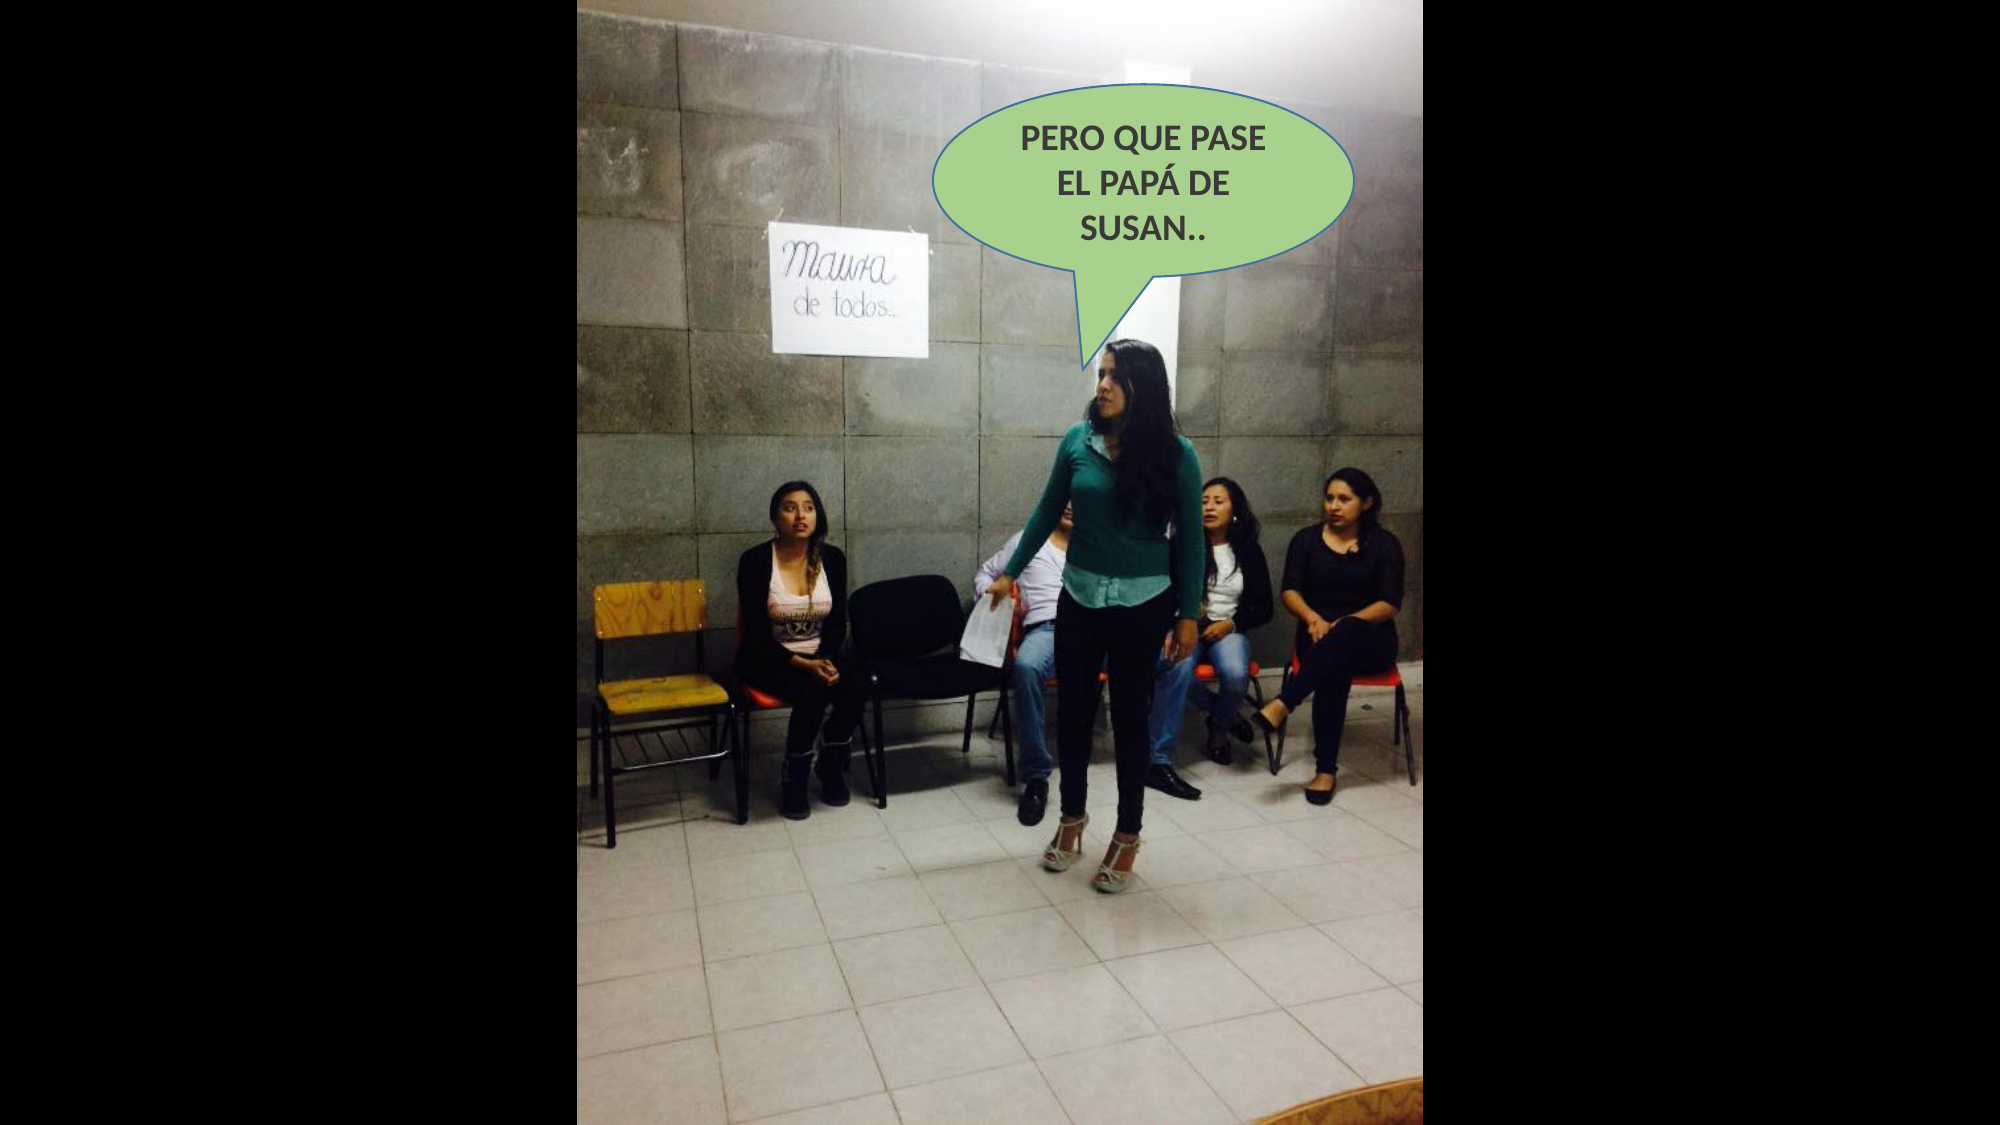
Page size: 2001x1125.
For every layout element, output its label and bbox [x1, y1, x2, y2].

picture [577, 0, 1423, 1125]
